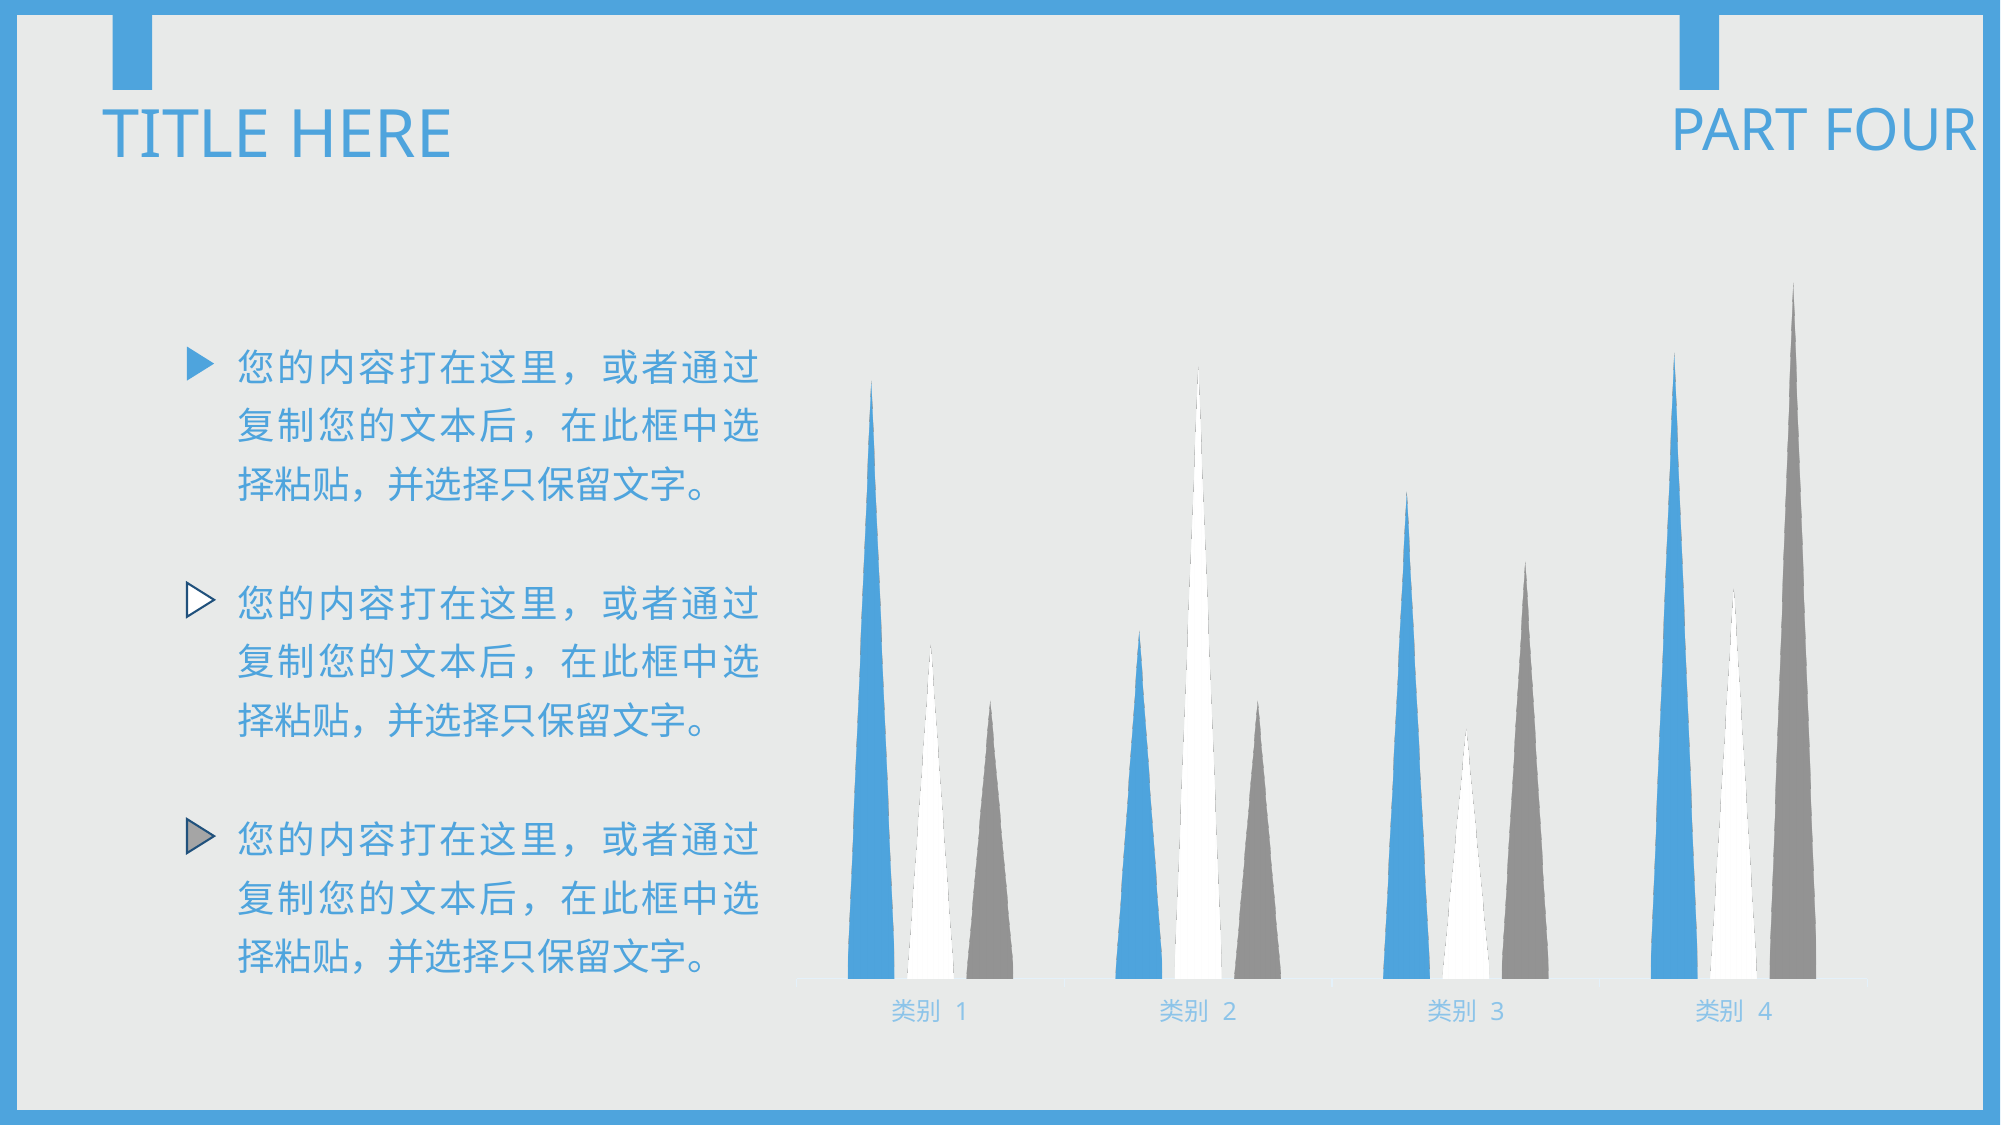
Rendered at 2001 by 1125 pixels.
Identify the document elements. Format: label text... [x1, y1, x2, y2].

text_box 您的内容打在这里，或者通过复制您的文本后，在此框中选择粘贴，并选择只保留文字。 [222, 795, 774, 986]
text_box 您的内容打在这里，或者通过复制您的文本后，在此框中选择粘贴，并选择只保留文字。 [222, 322, 774, 513]
list PART FOUR [1654, 92, 2000, 169]
text_box [185, 344, 217, 383]
text_box [185, 580, 217, 619]
text_box [185, 817, 217, 855]
list TITLE HERE [87, 92, 1132, 177]
text_box 您的内容打在这里，或者通过复制您的文本后，在此框中选择粘贴，并选择只保留文字。 [222, 559, 774, 750]
chart [774, 125, 1890, 1047]
